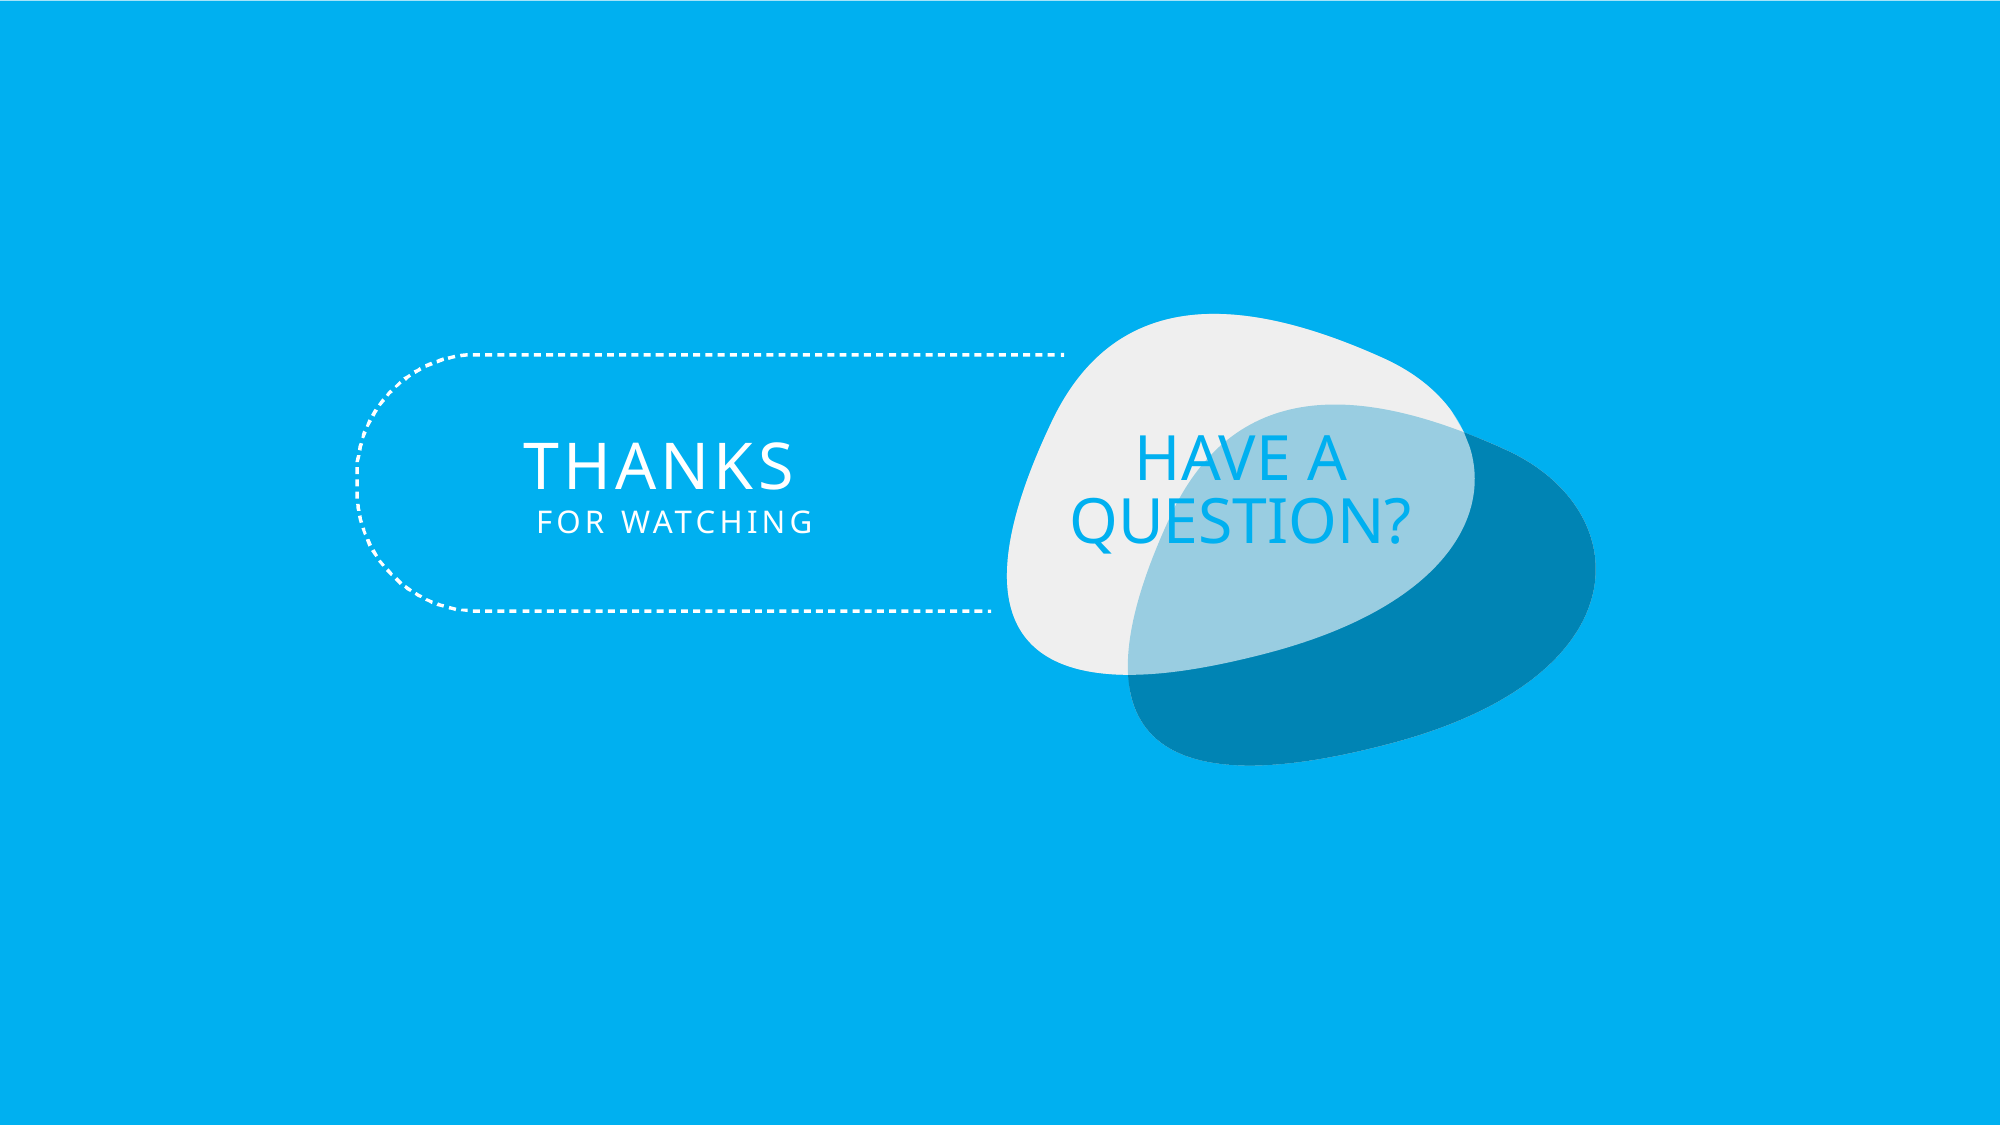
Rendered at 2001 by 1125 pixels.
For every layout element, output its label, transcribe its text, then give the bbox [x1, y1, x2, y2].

text_box [0, 0, 2000, 1125]
text_box [1065, 313, 1475, 560]
text_box [1128, 432, 1596, 766]
text_box HAVE A QUESTION? [1065, 423, 1442, 564]
text_box [1012, 564, 1439, 675]
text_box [355, 352, 1065, 613]
